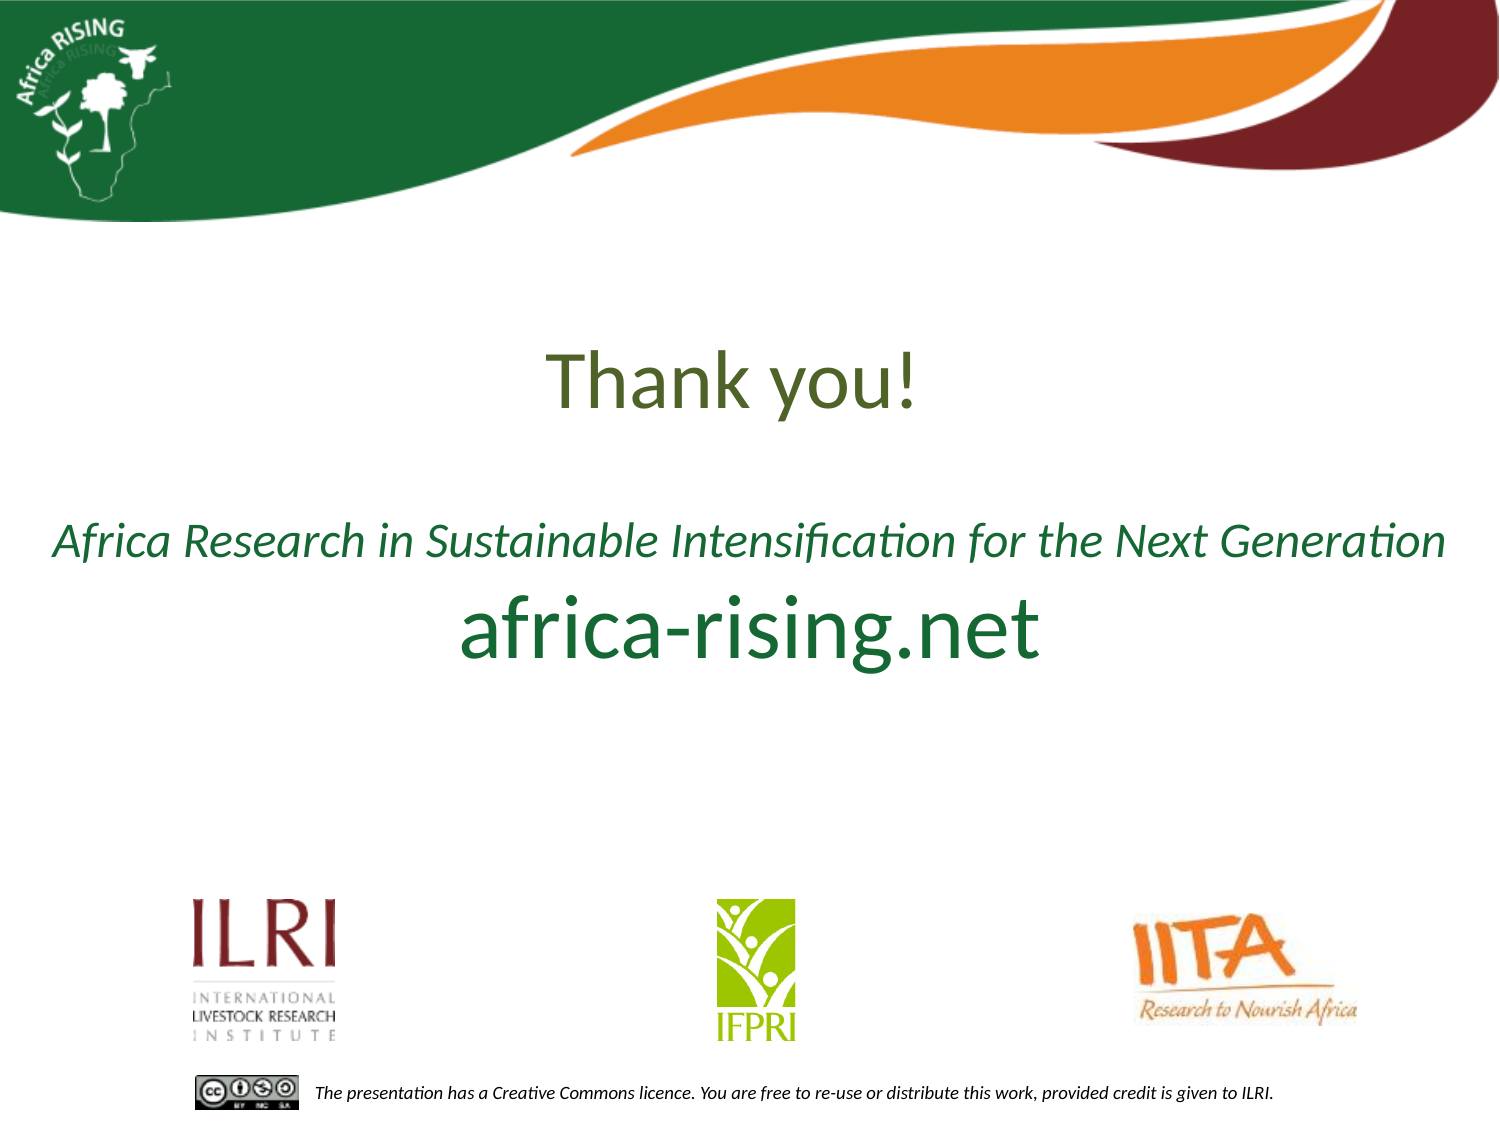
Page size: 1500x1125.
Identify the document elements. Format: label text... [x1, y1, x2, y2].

picture [0, 0, 1499, 222]
picture [717, 899, 796, 1041]
picture [193, 899, 335, 1041]
picture [195, 1075, 299, 1110]
picture [1133, 913, 1357, 1026]
text_box Thank you! [490, 318, 977, 433]
